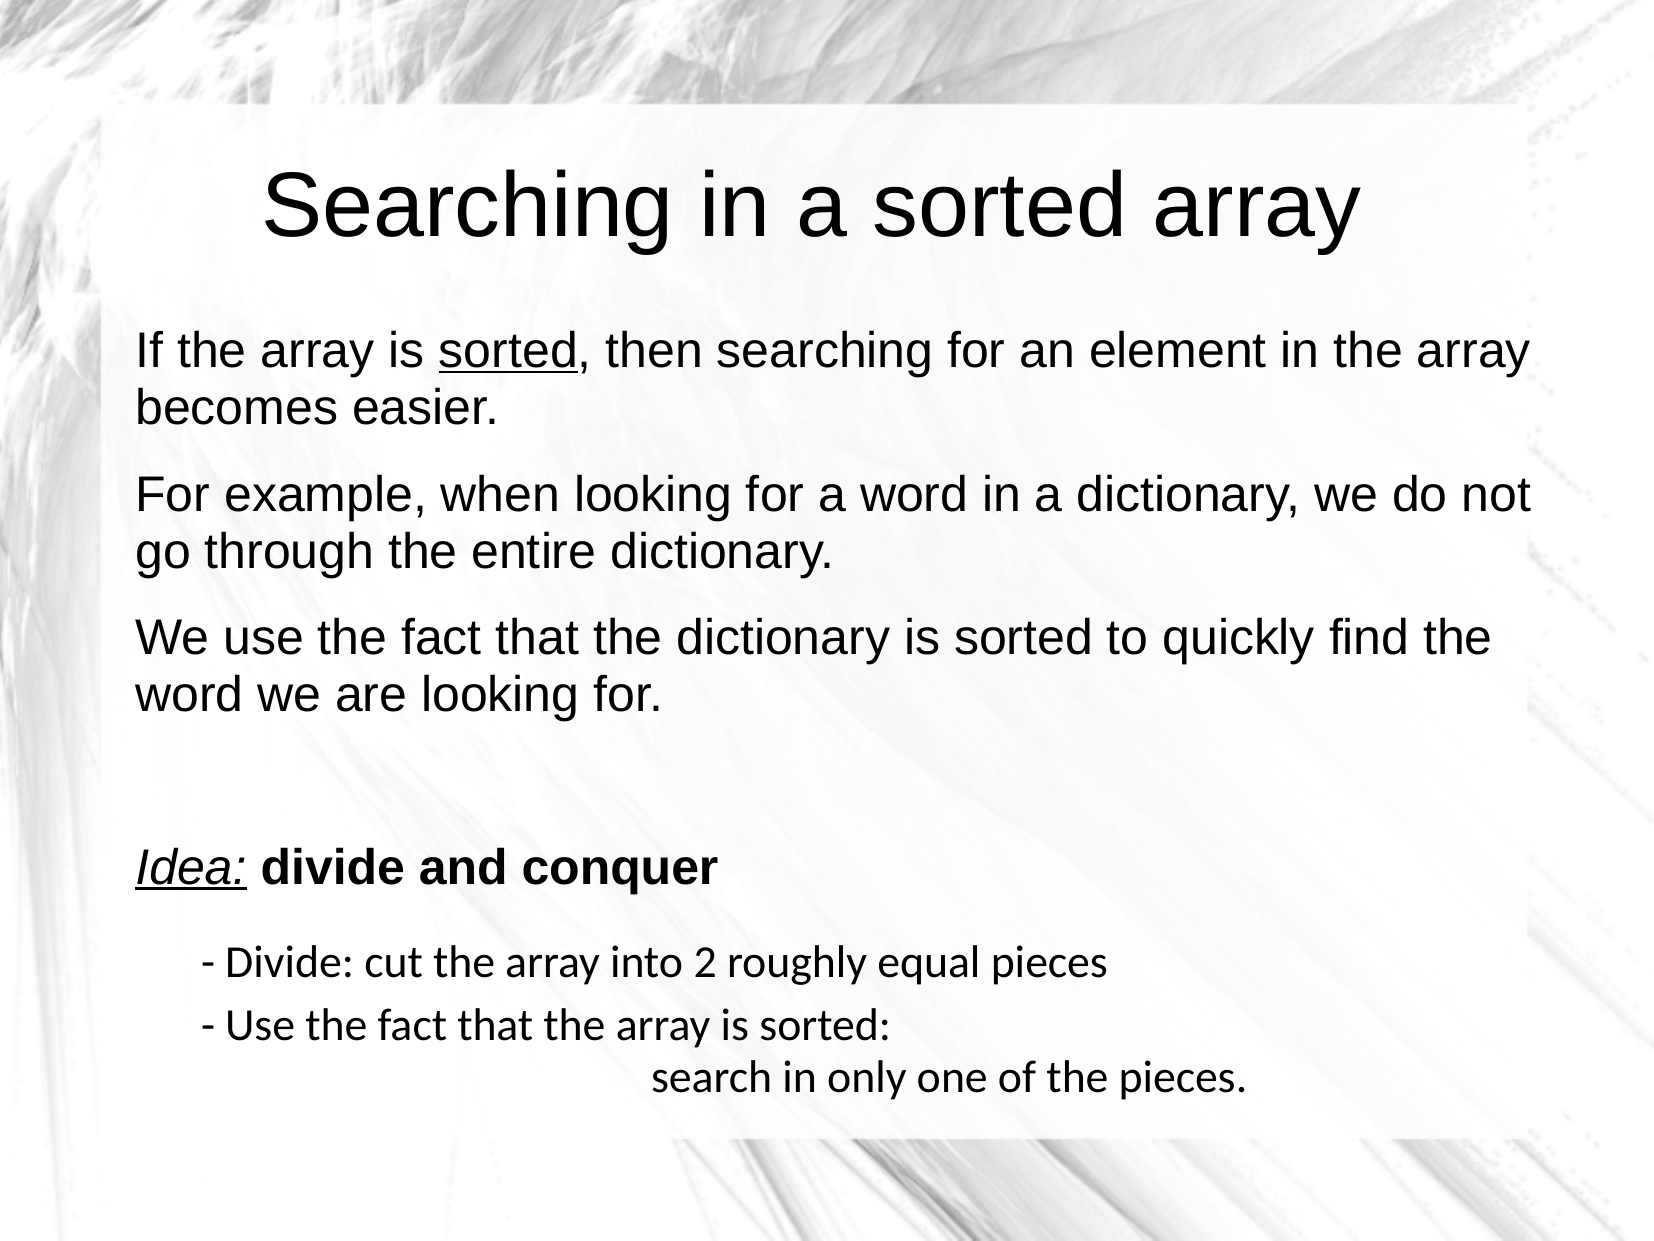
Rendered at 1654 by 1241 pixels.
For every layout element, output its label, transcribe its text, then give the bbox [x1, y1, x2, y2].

picture [0, 0, 1654, 1241]
title Searching in a sorted array [118, 112, 1506, 281]
list If the array is sorted, then searching for an element in the array becomes easier. For example, when looking for a word in a dictionary, we do not go through the entire dictionary. We use the fact that the dictionary is sorted to quickly find the word we are looking for. Idea: divide and conquer - Divide: cut the array into 2 roughly equal pieces - Use the fact that the array is sorted: search in only one of the pieces. [118, 319, 1571, 1109]
